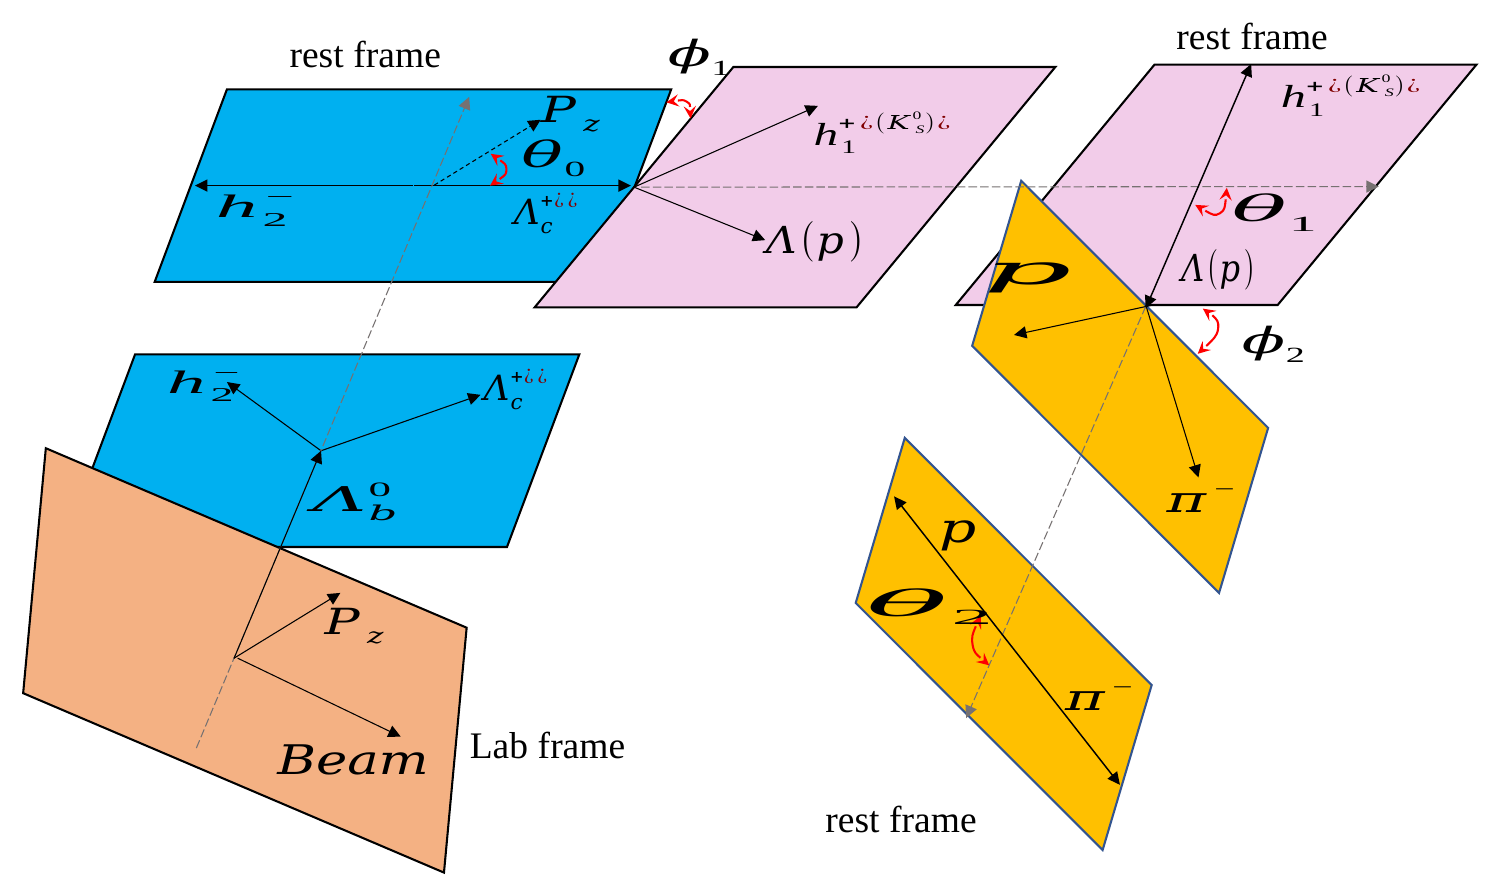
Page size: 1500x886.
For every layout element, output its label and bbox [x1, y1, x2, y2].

text_box [27, 4, 1500, 854]
